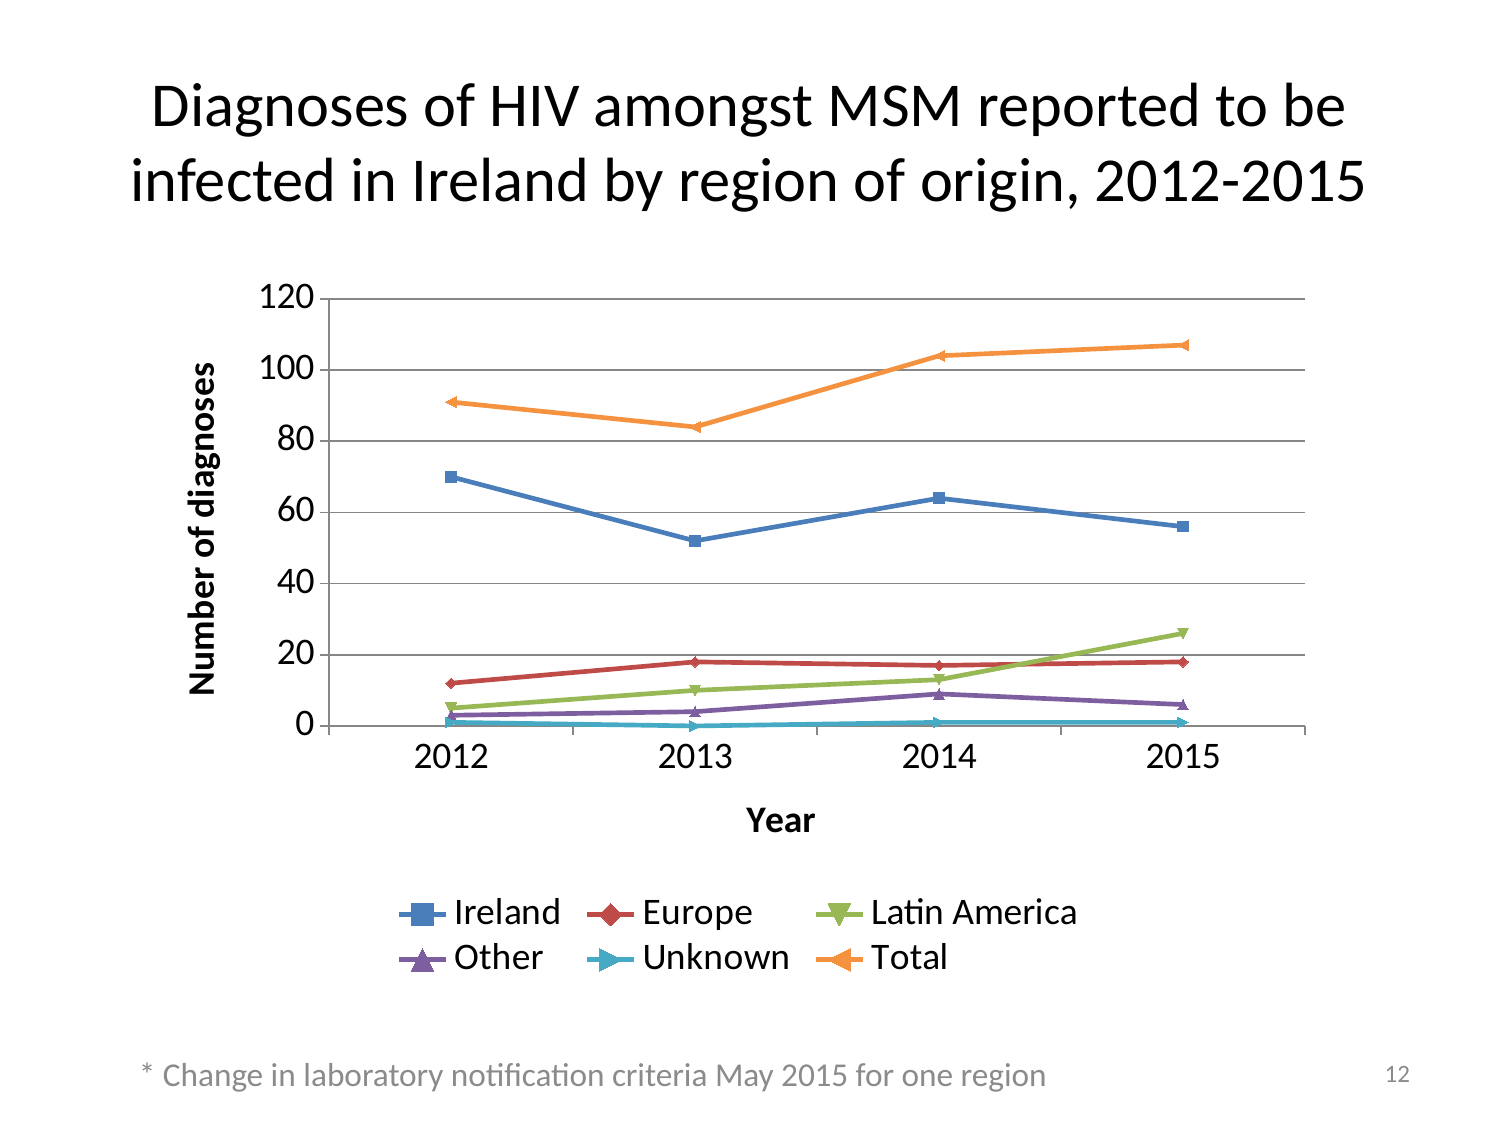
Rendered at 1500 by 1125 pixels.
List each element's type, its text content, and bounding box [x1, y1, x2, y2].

footer * Change in laboratory notification criteria May 2015 for one region [123, 1042, 1341, 1103]
title Diagnoses of HIV amongst MSM reported to be infected in Ireland by region of origin, 2012-2015 [75, 45, 1425, 233]
chart [147, 265, 1329, 987]
slide_number 12 [1341, 1042, 1425, 1103]
